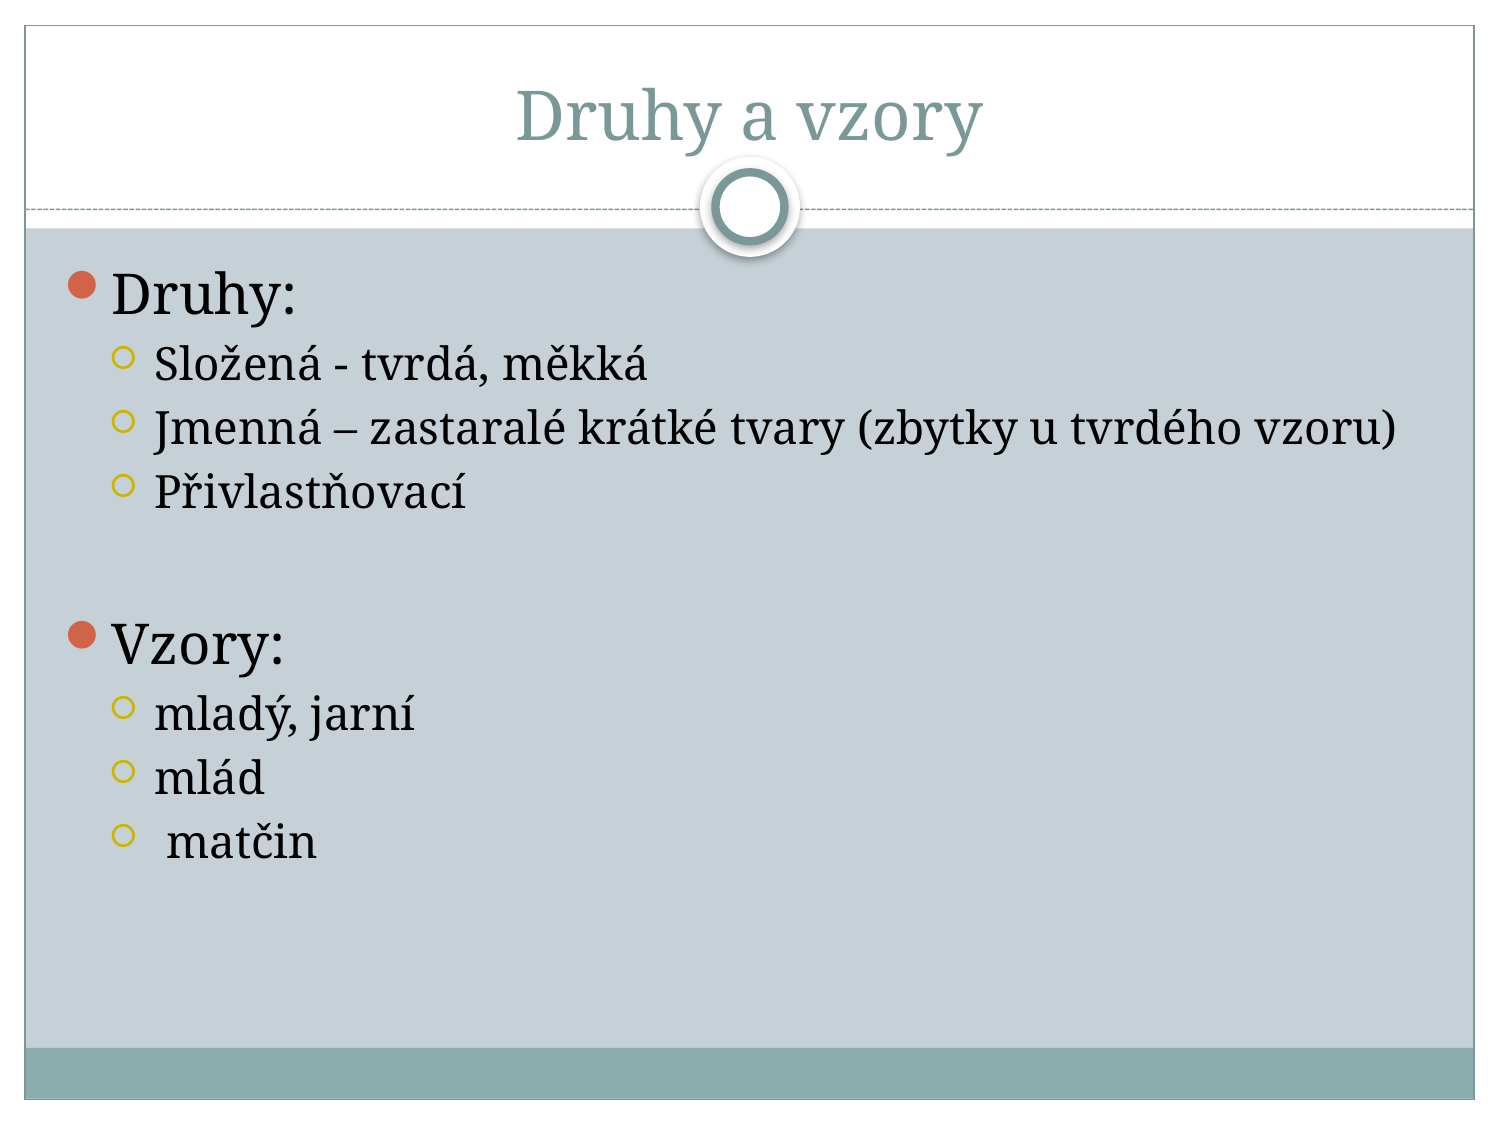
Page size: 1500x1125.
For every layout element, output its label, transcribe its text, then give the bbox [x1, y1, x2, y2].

list Druhy: Složená - tvrdá, měkká Jmenná – zastaralé krátké tvary (zbytky u tvrdého vzoru) Přivlastňovací Vzory: mladý, jarní mlád matčin [49, 250, 1445, 1001]
title Druhy a vzory [49, 37, 1450, 162]
